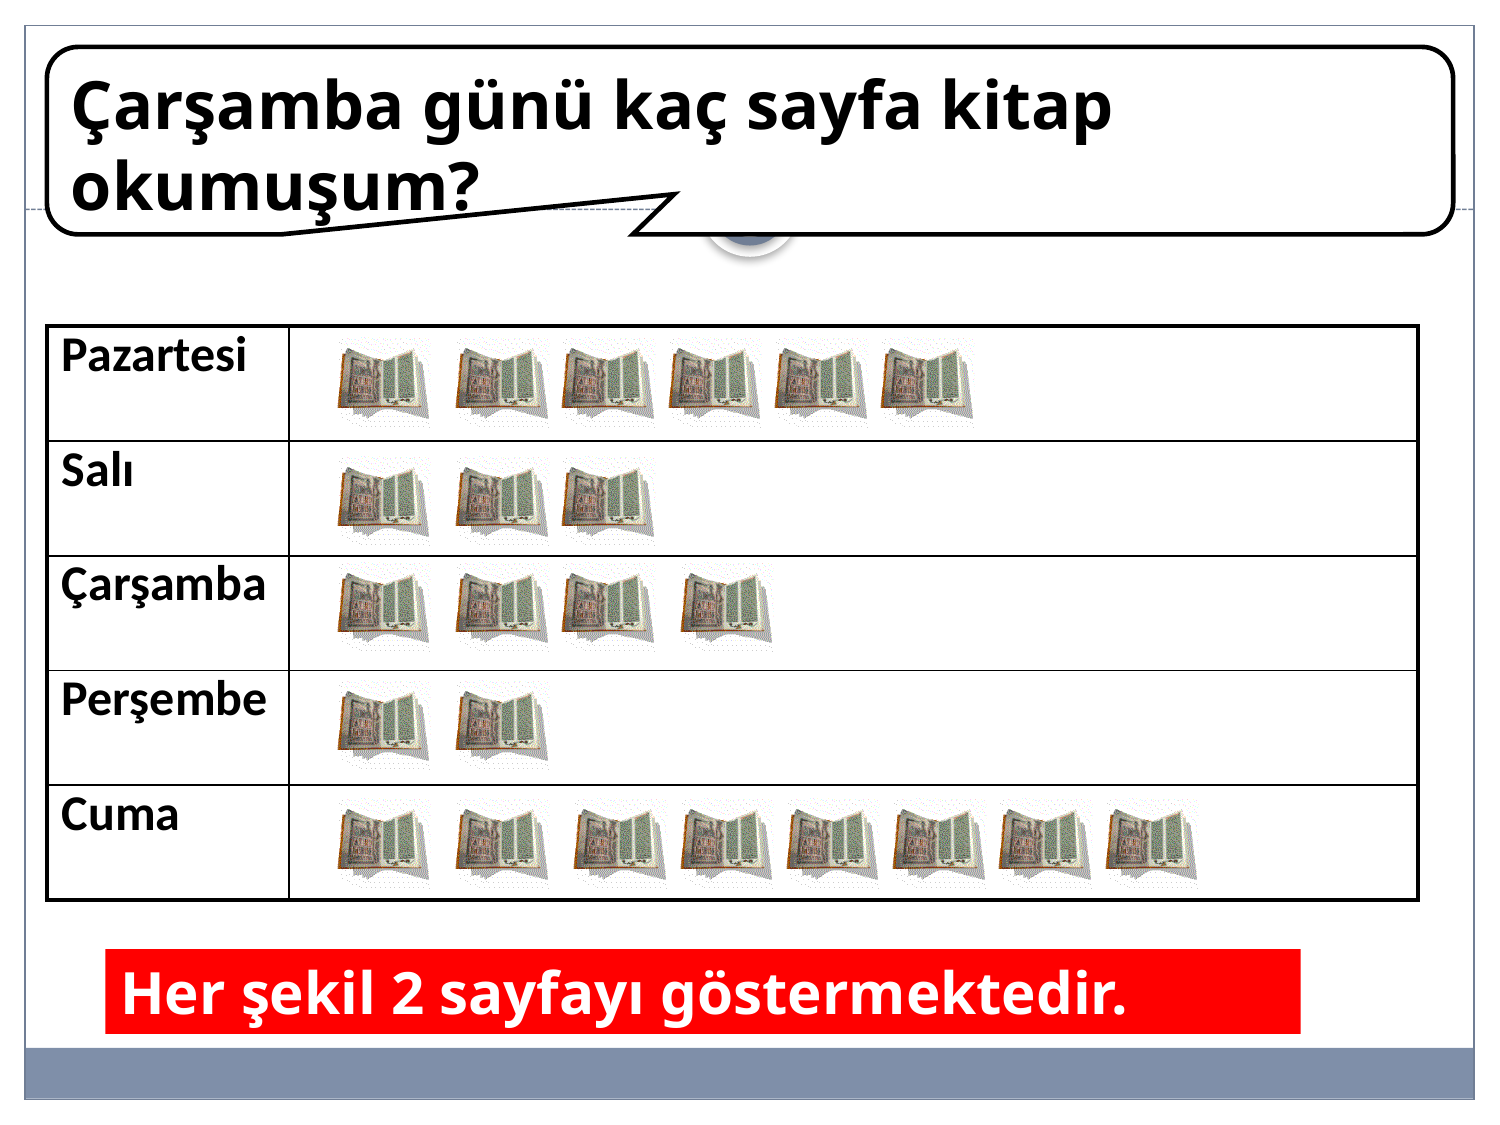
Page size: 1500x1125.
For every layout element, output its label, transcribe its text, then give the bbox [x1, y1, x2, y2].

table_cell [290, 557, 1416, 670]
picture [454, 337, 550, 433]
text_box Her şekil 2 sayfayı göstermektedir. [105, 949, 1301, 1034]
picture [678, 562, 774, 658]
table_header Pazartesi [49, 328, 288, 440]
table_cell [290, 786, 1416, 898]
picture [336, 798, 432, 894]
table_cell [290, 671, 1416, 784]
picture [560, 562, 656, 658]
picture [454, 680, 550, 776]
text_box Çarşamba günü kaç sayfa kitap okumuşum? [46, 46, 1454, 235]
picture [336, 562, 432, 658]
picture [879, 337, 975, 433]
picture [773, 337, 869, 433]
picture [454, 562, 550, 658]
table_cell Cuma [49, 786, 288, 898]
picture [336, 337, 432, 433]
picture [666, 337, 762, 433]
picture [336, 455, 432, 552]
table_cell Çarşamba [49, 557, 288, 670]
table_cell Perşembe [49, 671, 288, 784]
picture [1104, 798, 1200, 894]
picture [454, 455, 550, 552]
picture [336, 680, 432, 776]
picture [678, 798, 774, 894]
picture [572, 798, 668, 894]
picture [560, 337, 656, 433]
picture [997, 798, 1093, 894]
picture [785, 798, 881, 894]
picture [454, 798, 550, 894]
table_cell [290, 442, 1416, 555]
picture [891, 798, 987, 894]
picture [560, 455, 656, 552]
table_cell Salı [49, 442, 288, 555]
table_header [290, 328, 1416, 440]
